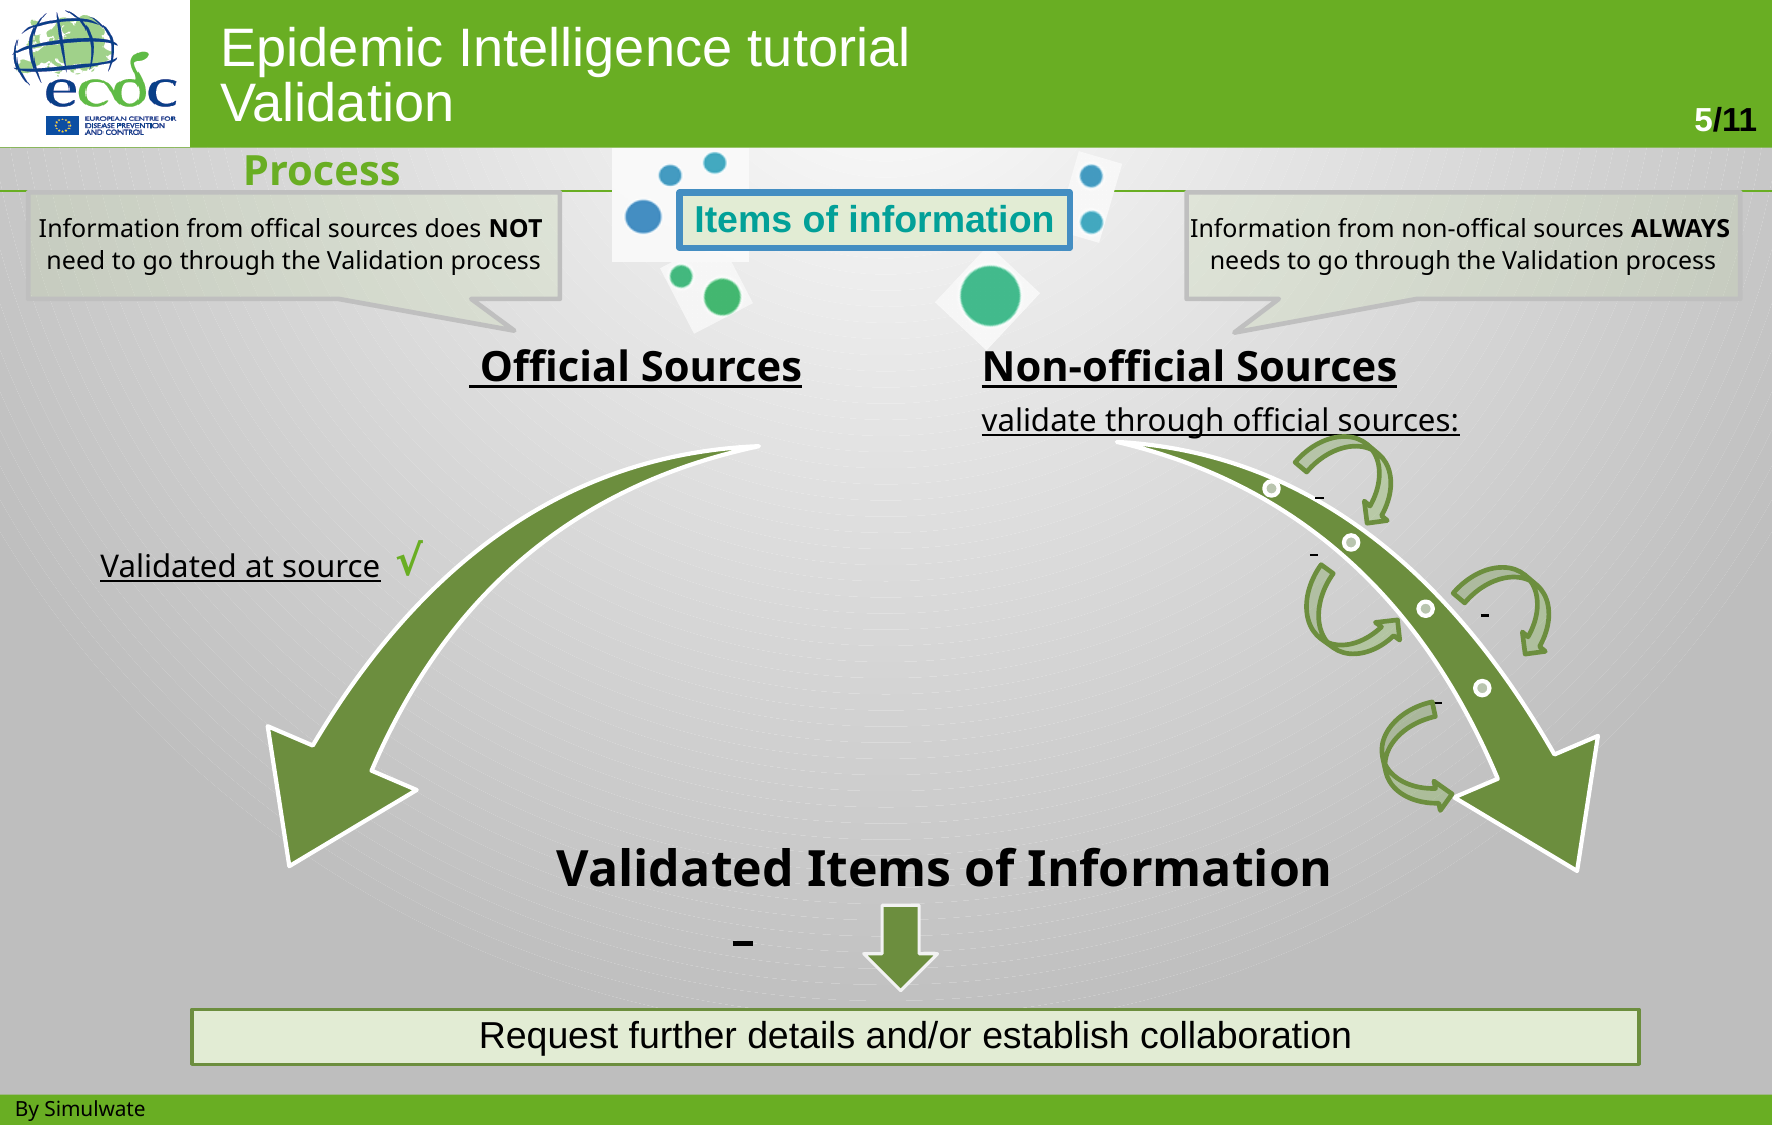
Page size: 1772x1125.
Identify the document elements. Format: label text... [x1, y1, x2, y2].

text_box [863, 905, 923, 991]
text_box Information from non-offical sources ALWAYS needs to go through the Validation process [1186, 192, 1741, 299]
text_box Validated Items of Information [851, 835, 918, 905]
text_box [0, 333, 847, 962]
picture [612, 148, 753, 333]
text_box Request further details and/or establish collaboration [191, 1009, 1639, 1065]
picture [1047, 151, 1131, 243]
text_box Information from offical sources does NOT need to go through the Validation process [28, 192, 560, 331]
picture [937, 248, 1040, 300]
text_box Process [167, 141, 477, 202]
text_box Items of information [752, 192, 1070, 248]
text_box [923, 300, 1772, 963]
picture [0, 0, 190, 147]
